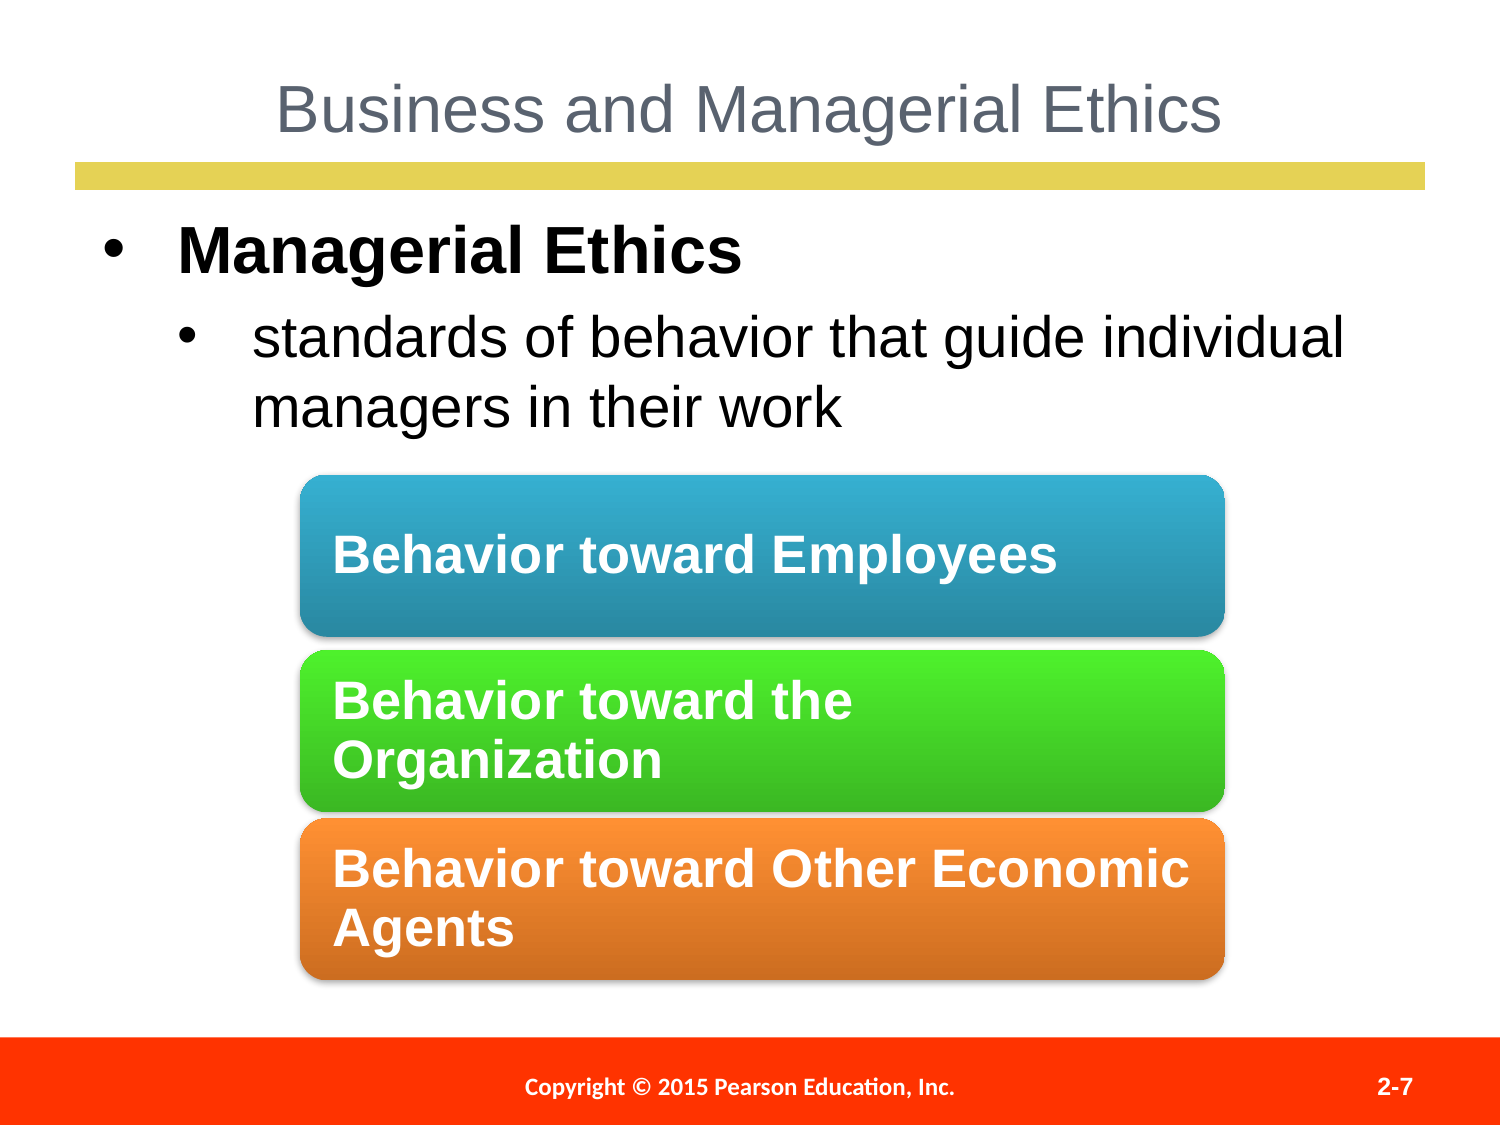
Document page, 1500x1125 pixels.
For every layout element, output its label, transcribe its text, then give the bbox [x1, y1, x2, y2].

text_box Managerial Ethics standards of behavior that guide individual managers in their work [87, 199, 1438, 1088]
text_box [299, 462, 1226, 988]
title Business and Managerial Ethics [74, 12, 1426, 201]
